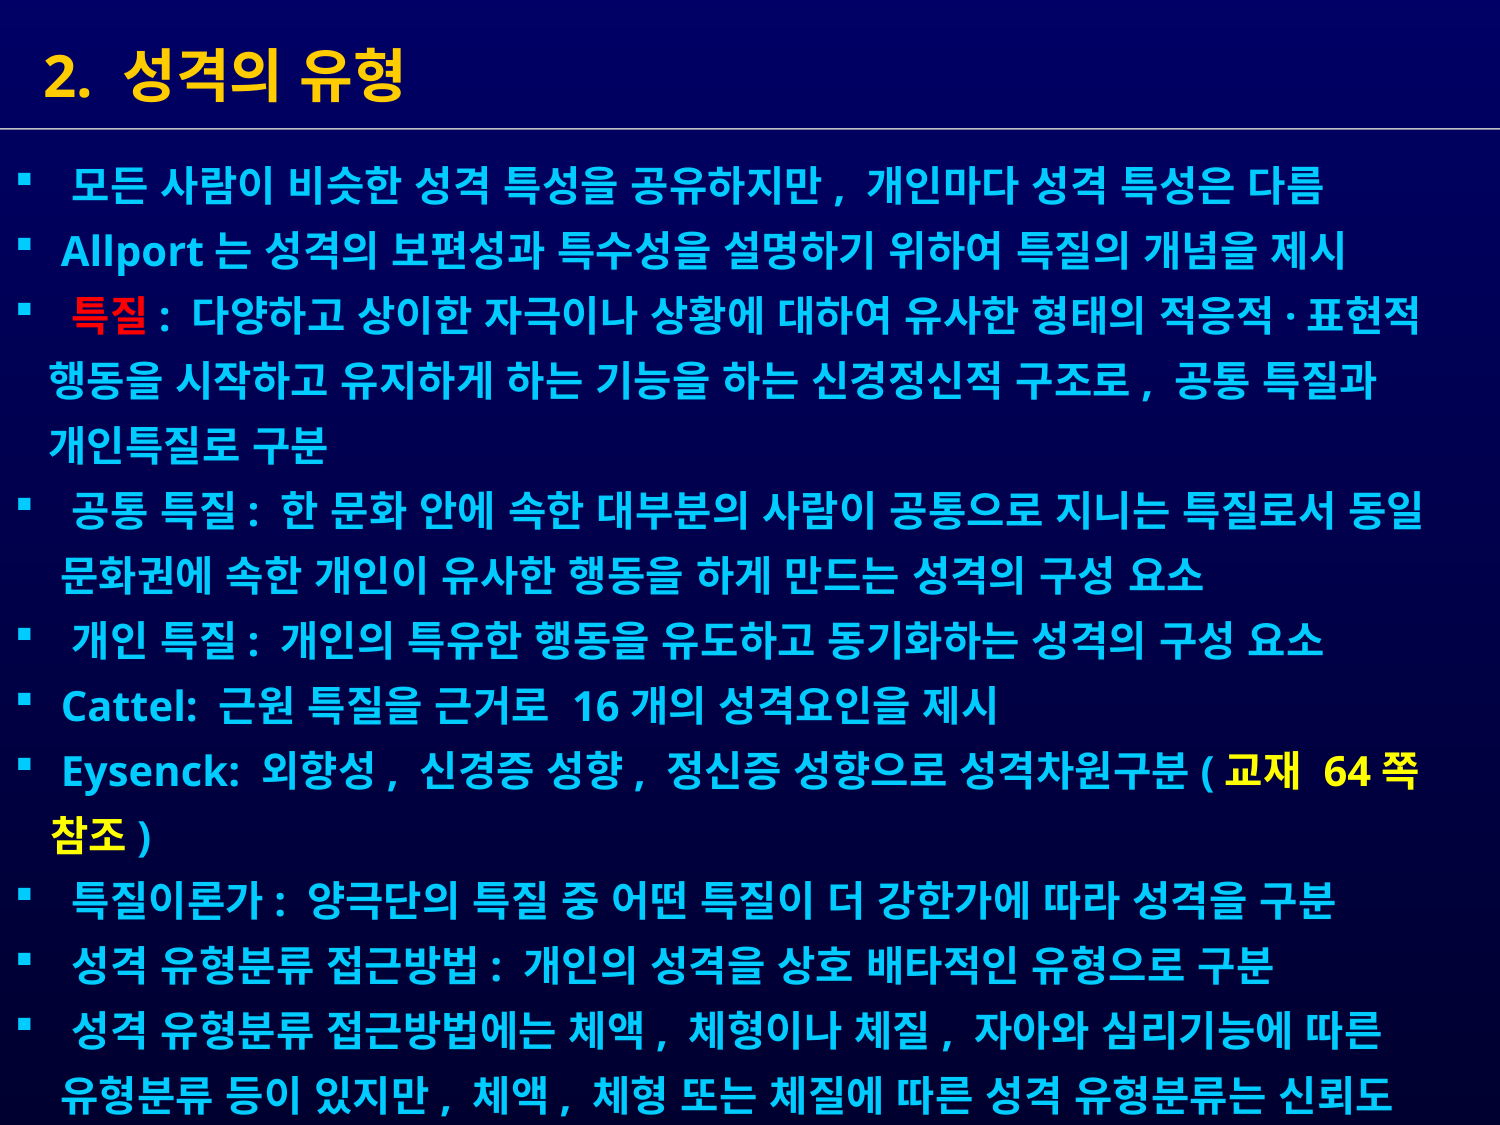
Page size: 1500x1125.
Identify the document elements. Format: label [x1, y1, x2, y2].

text_box [0, 31, 1500, 1125]
